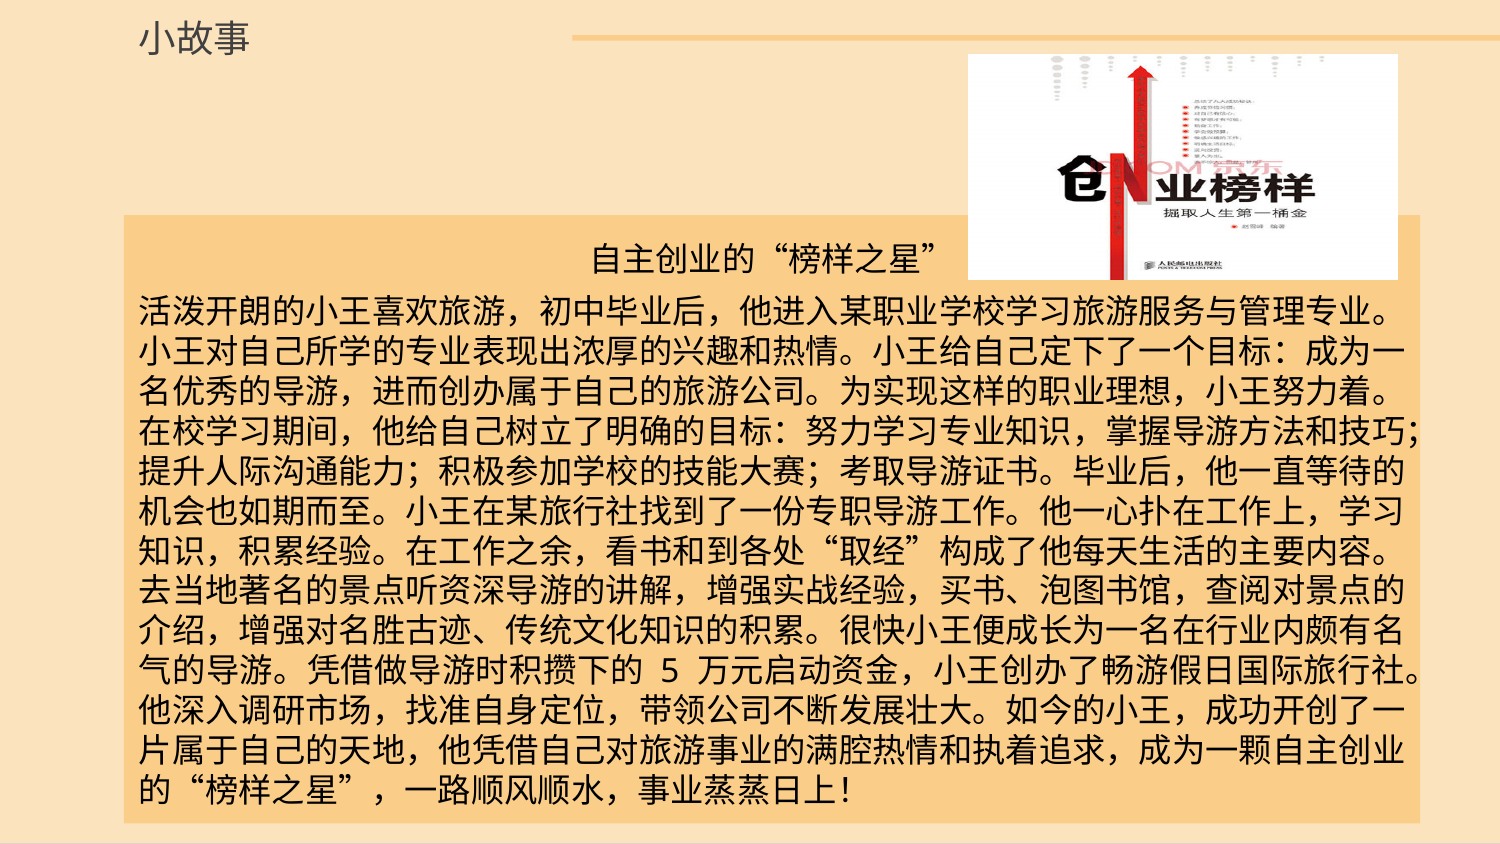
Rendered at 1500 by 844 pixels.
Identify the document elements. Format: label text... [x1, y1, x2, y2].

picture [0, 0, 1500, 844]
text_box [571, 34, 1500, 42]
text_box [123, 214, 1421, 824]
text_box 小故事 [123, 7, 607, 68]
text_box 自主创业的“榜样之星” 活泼开朗的小王喜欢旅游，初中毕业后，他进入某职业学校学习旅游服务与管理专业。小王对自己所学的专业表现出浓厚的兴趣和热情。小王给自己定下了一个目标：成为一名优秀的导游，进而创办属于自己的旅游公司。为实现这样的职业理想，小王努力着。在校学习期间，他给自己树立了明确的目标：努力学习专业知识，掌握导游方法和技巧；提升人际沟通能力；积极参加学校的技能大赛；考取导游证书。毕业后，他一直等待的机会也如期而至。小王在某旅行社找到了一份专职导游工作。他一心扑在工作上，学习知识，积累经验。在工作之余，看书和到各处“取经”构成了他每天生活的主要内容。去当地著名的景点听资深导游的讲解，增强实战经验，买书、泡图书馆，查阅对景点的介绍，增强对名胜古迹、传统文化知识的积累。很快小王便成长为一名在行业内颇有名气的导游。凭借做导游时积攒下的 5 万元启动资金，小王创办了畅游假日国际旅行社。他深入调研市场，找准自身定位，带领公司不断发展壮大。如今的小王，成功开创了一片属于自己的天地，他凭借自己对旅游事业的满腔热情和执着追求，成为一颗自主创业的“榜样之星”，一路顺风顺水，事业蒸蒸日上！ [123, 230, 1420, 817]
